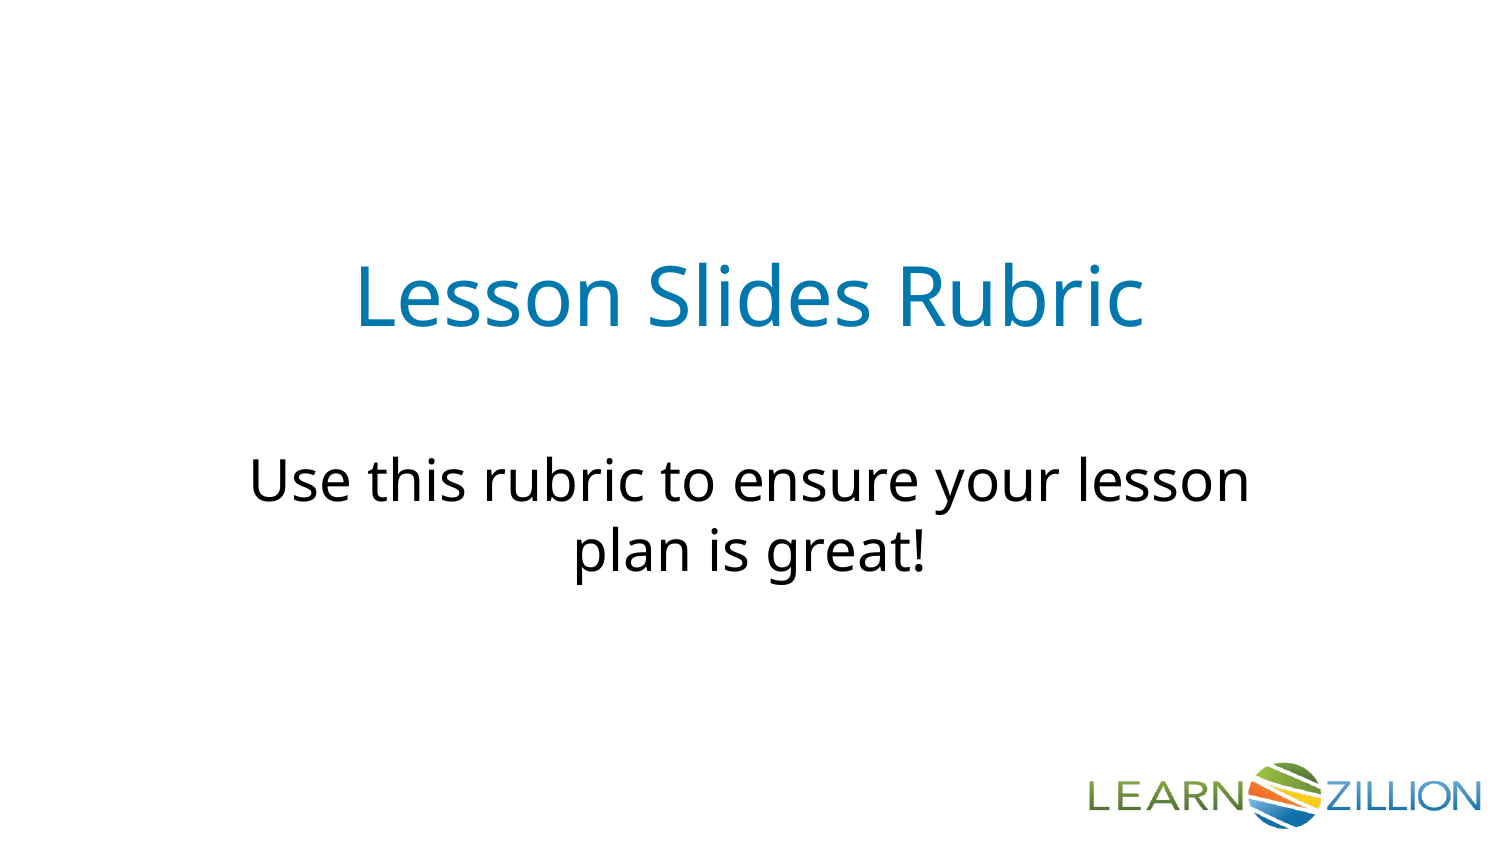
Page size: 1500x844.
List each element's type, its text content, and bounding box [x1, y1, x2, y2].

text_box Lesson Slides Rubric Use this rubric to ensure your lesson plan is great! [224, 236, 1275, 591]
picture [1087, 759, 1482, 831]
